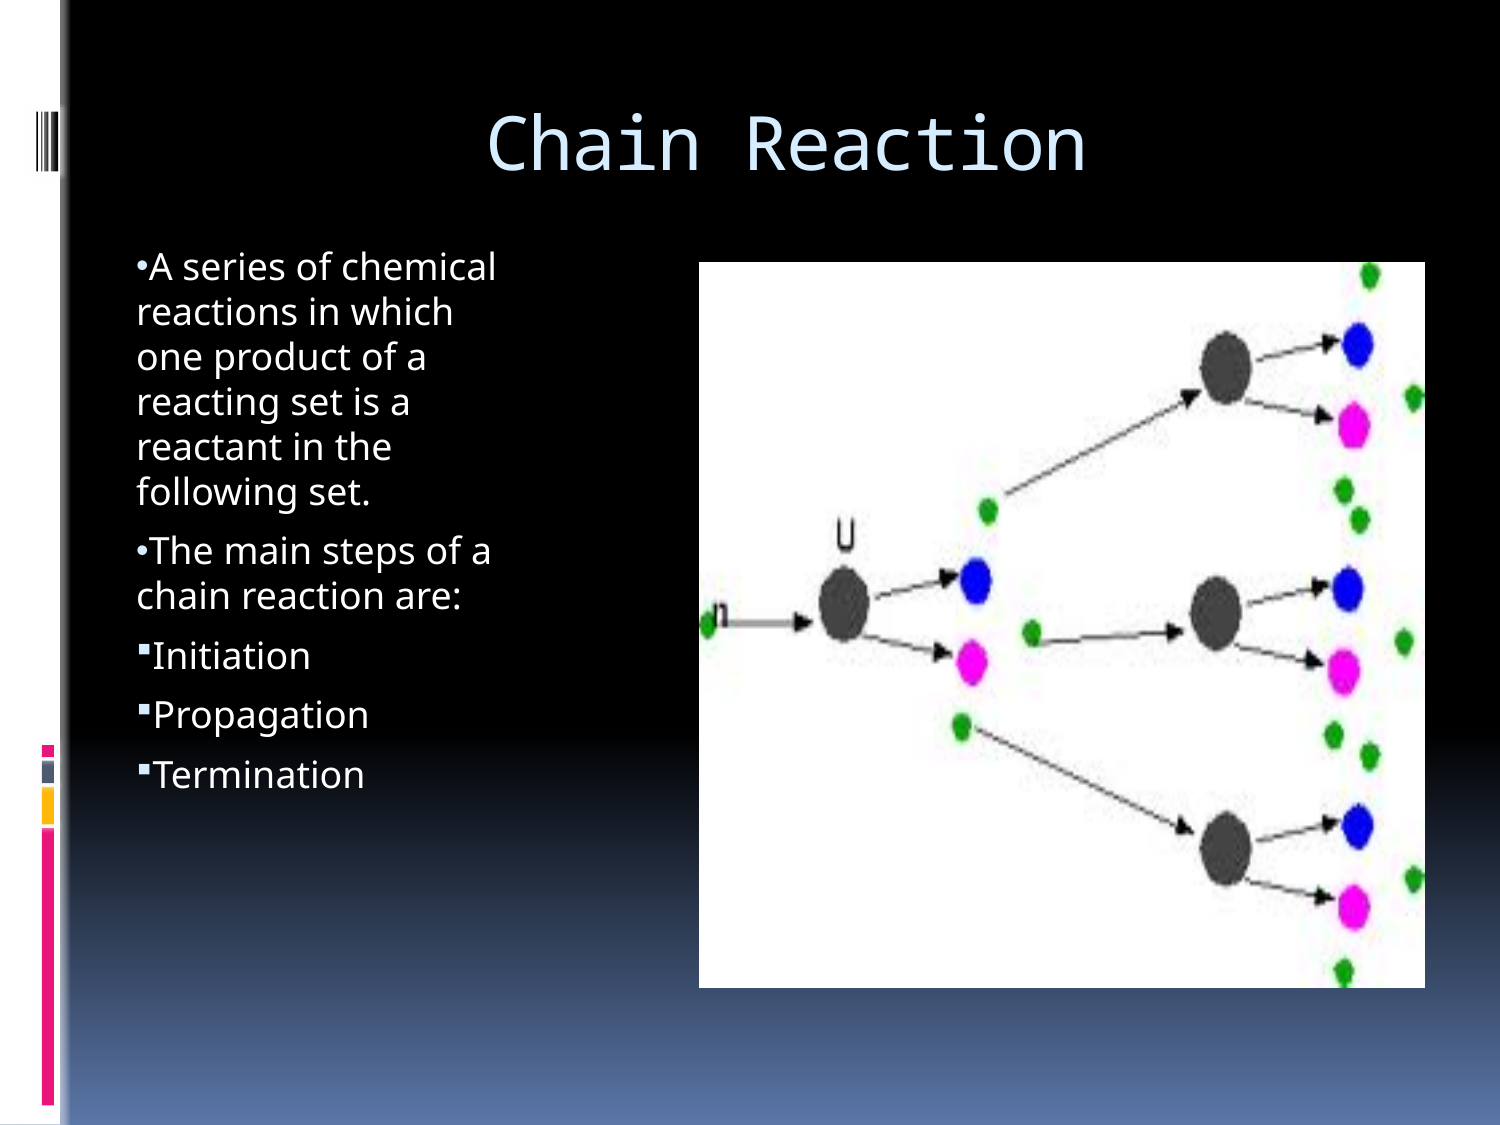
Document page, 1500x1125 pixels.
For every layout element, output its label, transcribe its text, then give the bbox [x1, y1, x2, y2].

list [699, 262, 1426, 988]
list A series of chemical reactions in which one product of a reacting set is a reactant in the following set. The main steps of a chain reaction are: Initiation Propagation Termination [112, 235, 525, 986]
title Chain Reaction [112, 44, 1463, 236]
